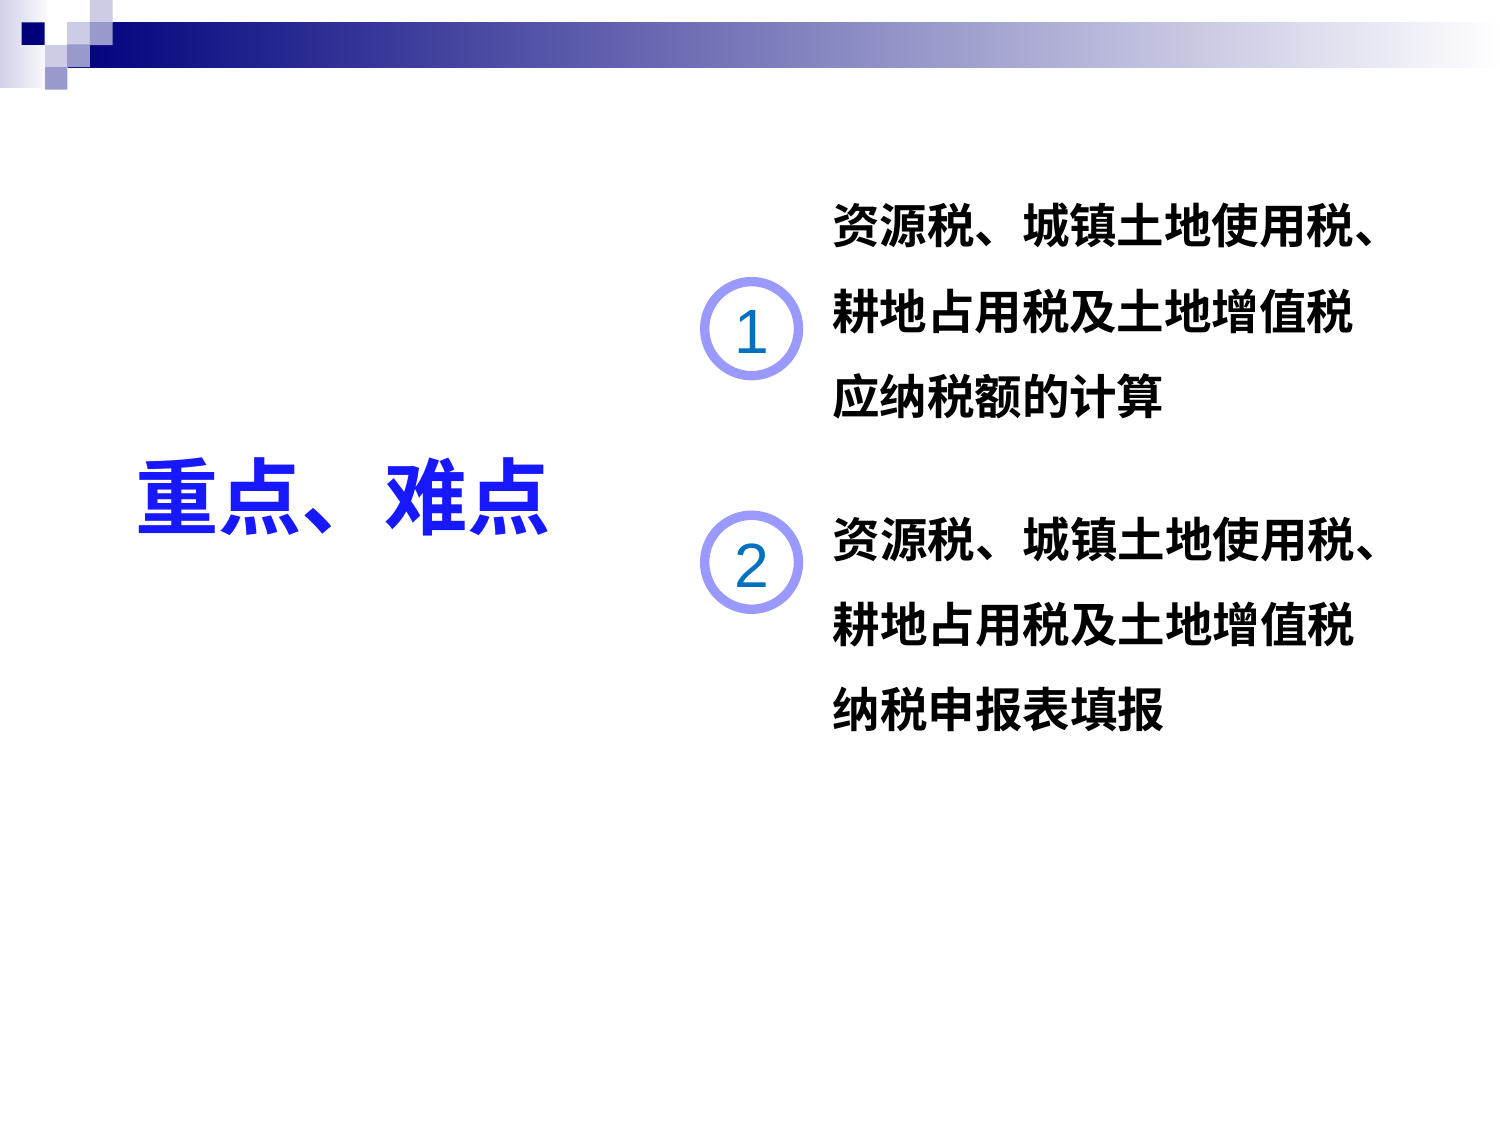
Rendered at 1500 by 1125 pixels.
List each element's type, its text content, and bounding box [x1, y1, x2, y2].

text_box 1 [704, 281, 799, 376]
text_box 2 [704, 515, 799, 610]
text_box 重点、难点 [112, 444, 574, 545]
text_box 资源税、城镇土地使用税、耕地占用税及土地增值税纳税申报表填报 [832, 481, 1365, 795]
text_box 资源税、城镇土地使用税、耕地占用税及土地增值税应纳税额的计算 [832, 168, 1364, 481]
